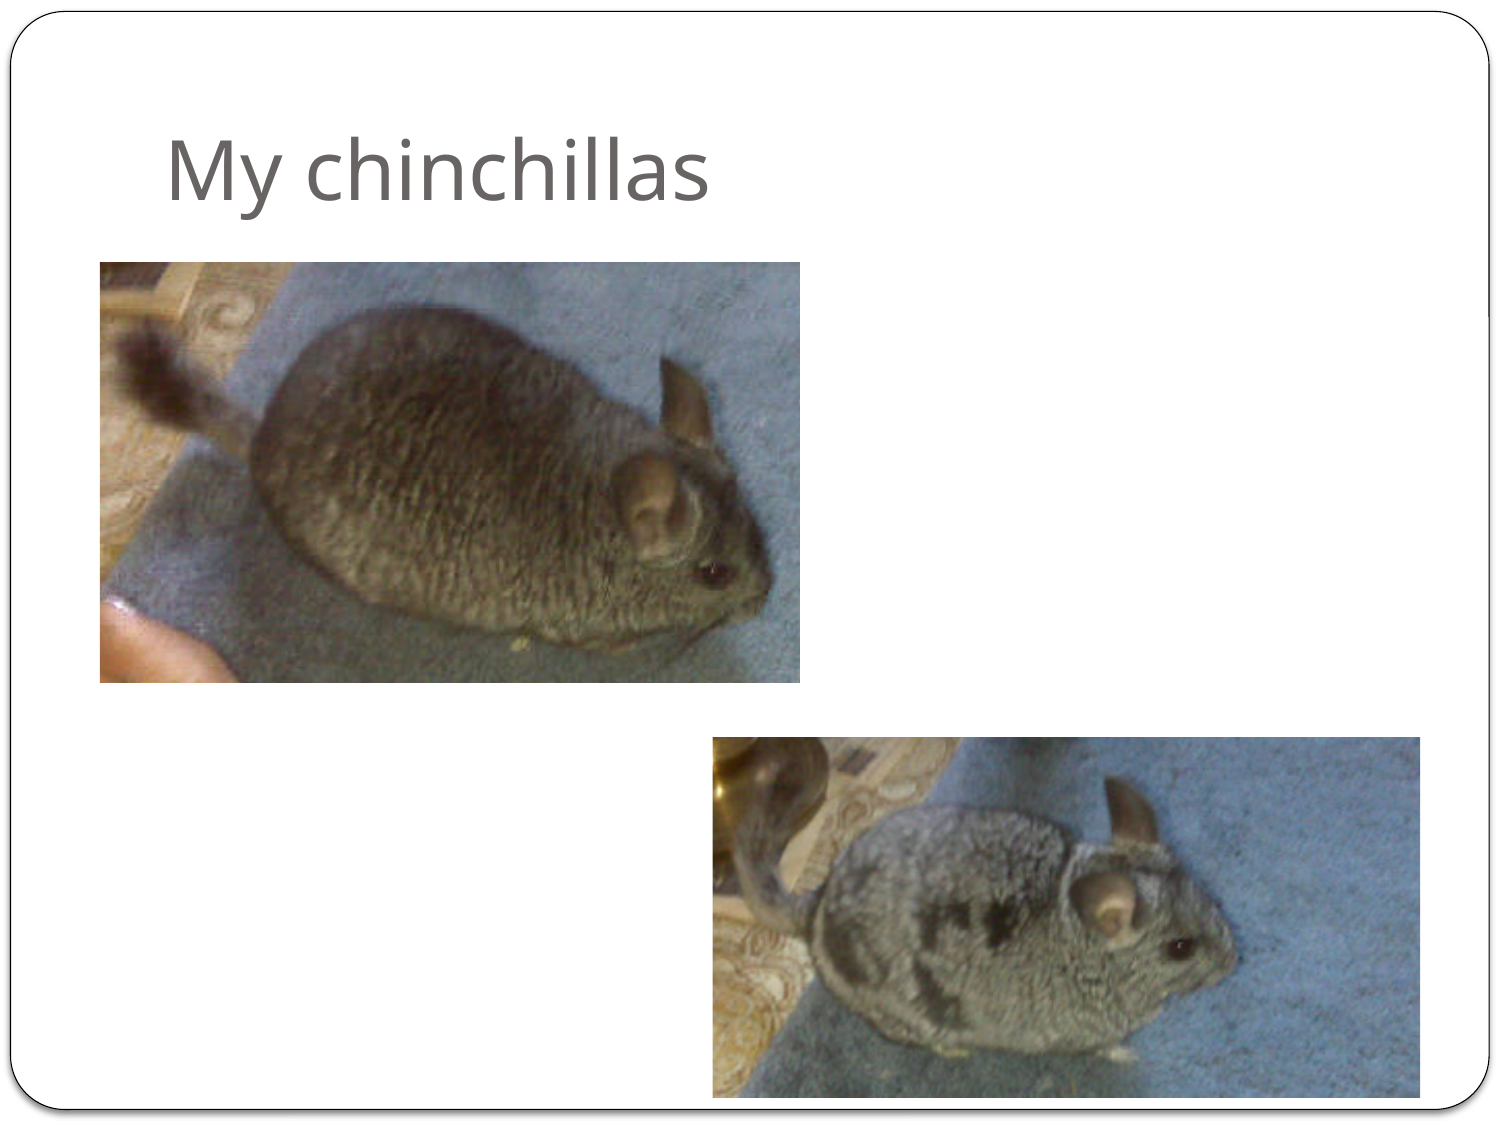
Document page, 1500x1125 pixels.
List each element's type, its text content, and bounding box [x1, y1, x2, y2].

picture [99, 262, 801, 683]
picture [712, 737, 1421, 1098]
title My chinchillas [150, 45, 1425, 233]
